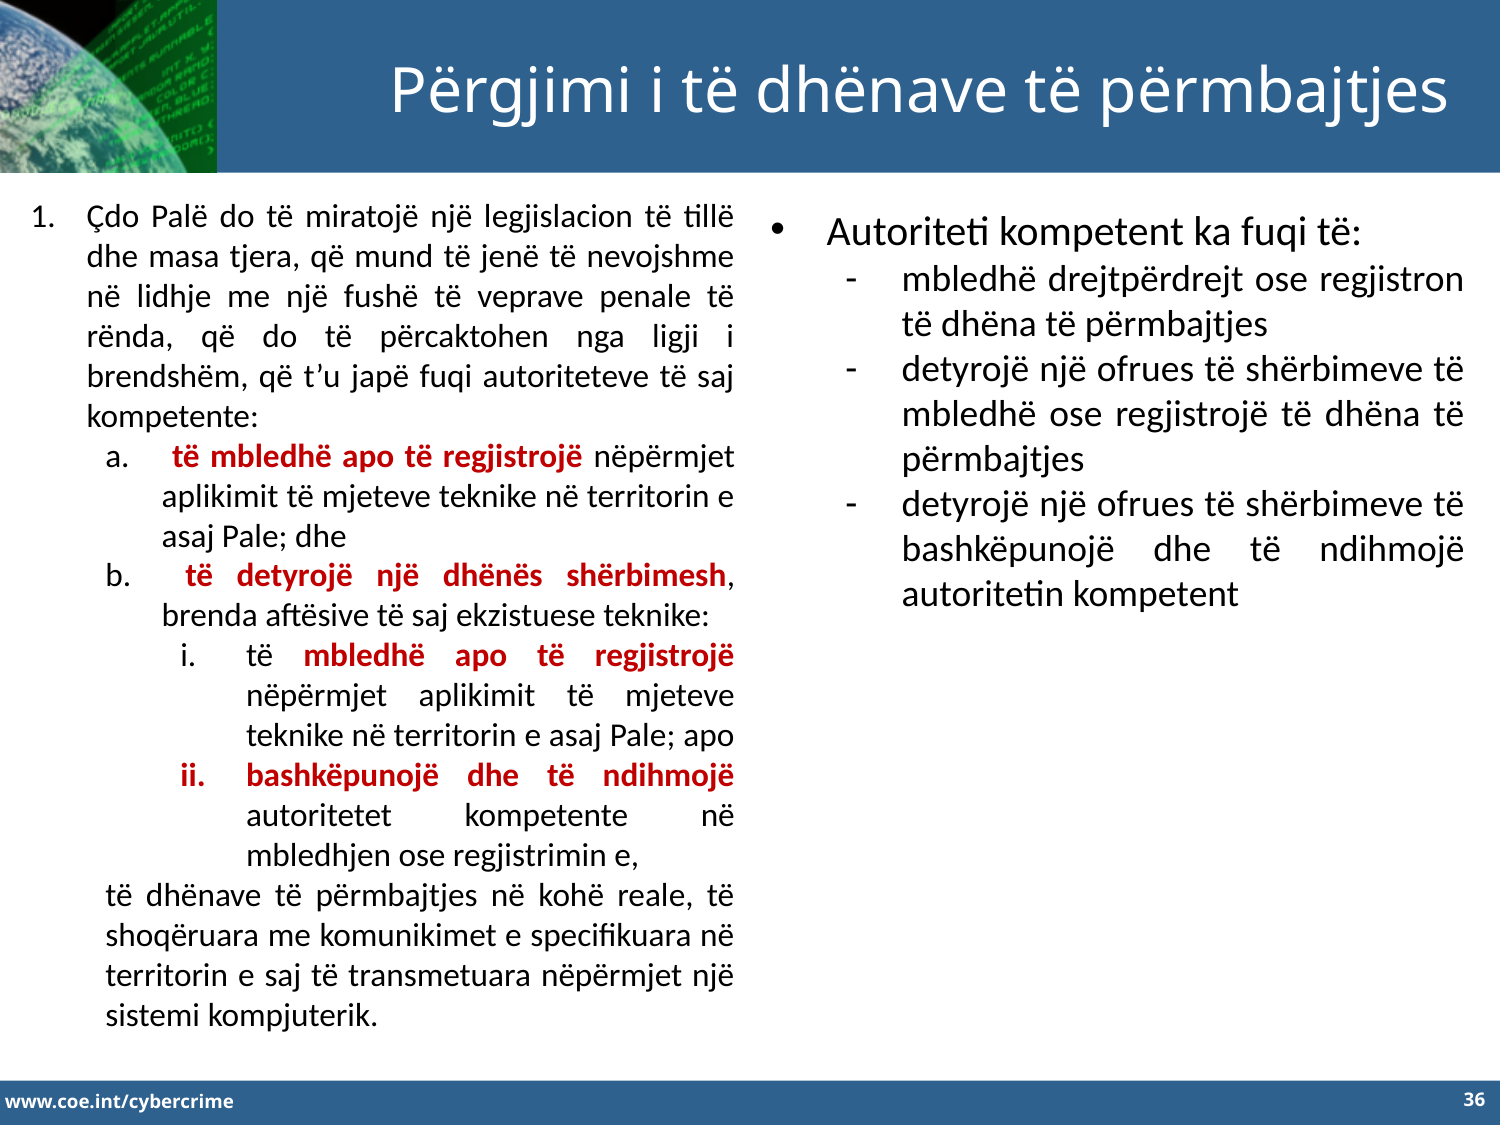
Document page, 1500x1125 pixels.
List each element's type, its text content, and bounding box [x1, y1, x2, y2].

text_box Autoriteti kompetent ka fuqi të: mbledhë drejtpërdrejt ose regjistron të dhëna të përmbajtjes detyrojë një ofrues të shërbimeve të mbledhë ose regjistrojë të dhëna të përmbajtjes detyrojë një ofrues të shërbimeve të bashkëpunojë dhe të ndihmojë autoritetin kompetent [755, 196, 1480, 622]
picture [0, 0, 217, 173]
text_box Çdo Palë do të miratojë një legjislacion të tillë dhe masa tjera, që mund të jenë të nevojshme në lidhje me një fushë të veprave penale të rënda, që do të përcaktohen nga ligji i brendshëm, që t’u japë fuqi autoriteteve të saj kompetente: të mbledhë apo të regjistrojë nëpërmjet aplikimit të mjeteve teknike në territorin e asaj Pale; dhe të detyrojë një dhënës shërbimesh, brenda aftësive të saj ekzistuese teknike: të mbledhë apo të regjistrojë nëpërmjet aplikimit të mjeteve teknike në territorin e asaj Pale; apo bashkëpunojë dhe të ndihmojë autoritetet kompetente në mbledhjen ose regjistrimin e, të dhënave të përmbajtjes në kohë reale, të shoqëruara me komunikimet e specifikuara në territorin e saj të transmetuara nëpërmjet një sistemi kompjuterik. [15, 186, 750, 1041]
text_box Përgjimi i të dhënave të përmbajtjes [230, 42, 1483, 133]
